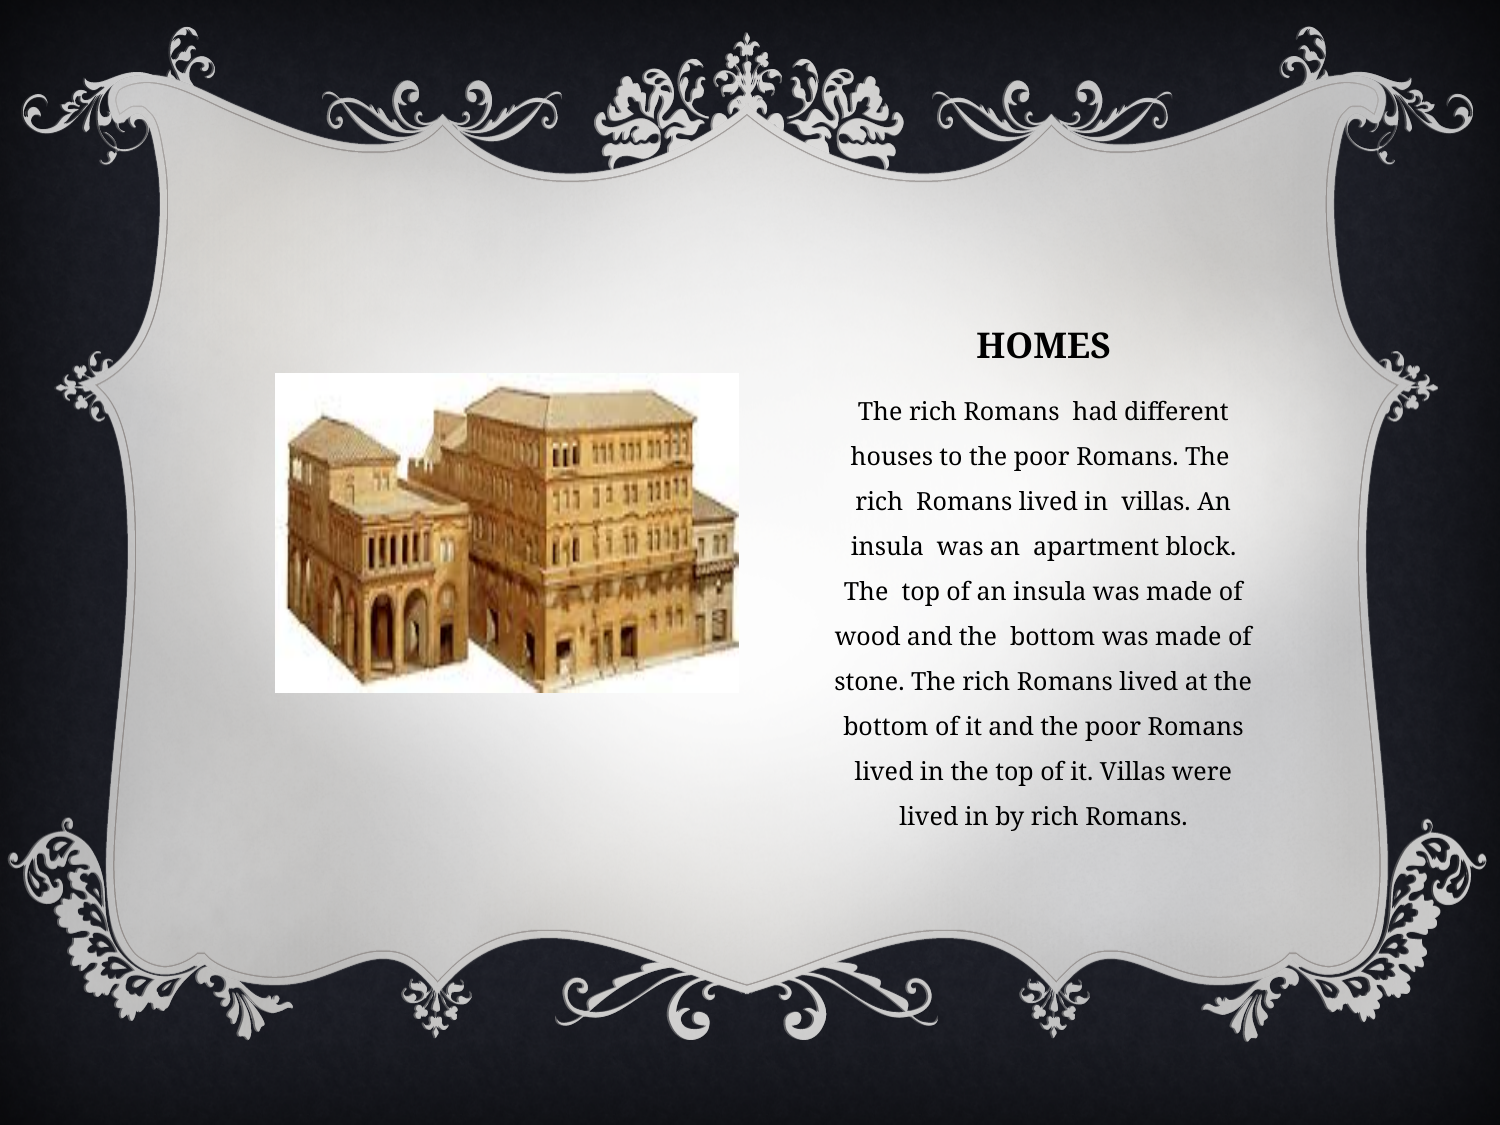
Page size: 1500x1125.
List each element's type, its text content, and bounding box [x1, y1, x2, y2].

list The rich Romans had different houses to the poor Romans. The rich Romans lived in villas. An insula was an apartment block. The top of an insula was made of wood and the bottom was made of stone. The rich Romans lived at the bottom of it and the poor Romans lived in the top of it. Villas were lived in by rich Romans. [812, 373, 1275, 850]
picture [0, 0, 1500, 1125]
title HOMES [812, 275, 1275, 373]
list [274, 373, 739, 693]
